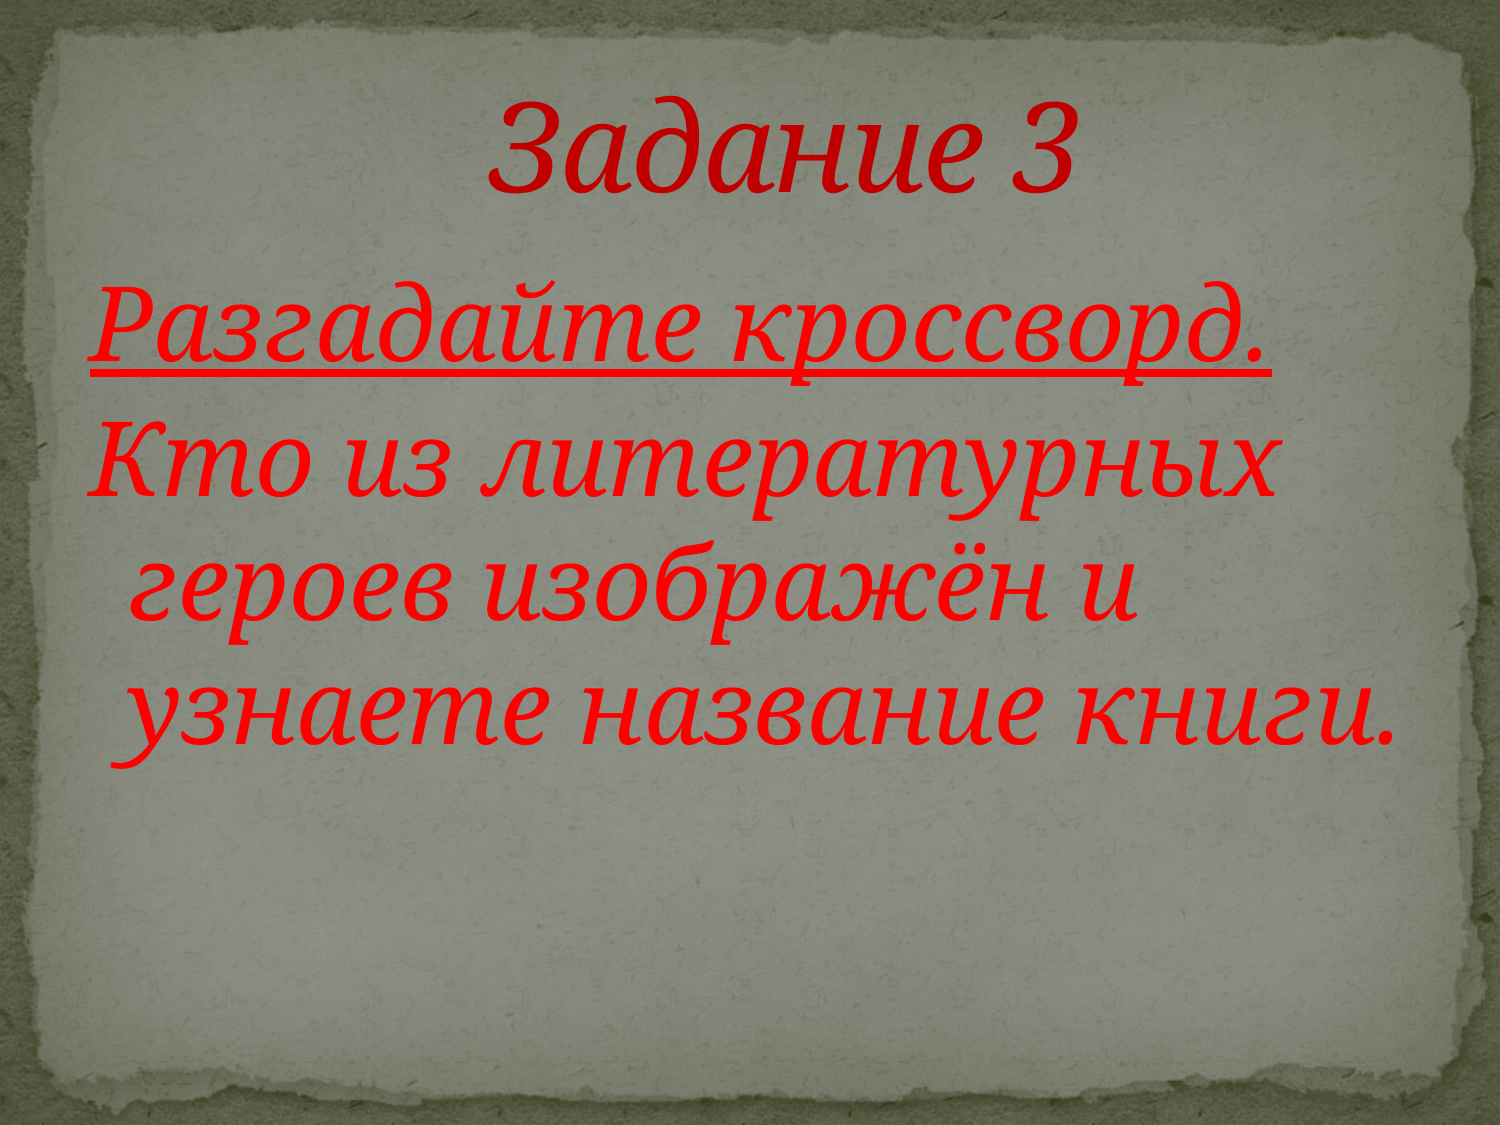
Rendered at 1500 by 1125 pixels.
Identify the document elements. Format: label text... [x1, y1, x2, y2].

title Задание 3 [74, 24, 1425, 225]
list Разгадайте кроссворд. Кто из литературных героев изображён и узнаете название книги. [75, 249, 1425, 1000]
